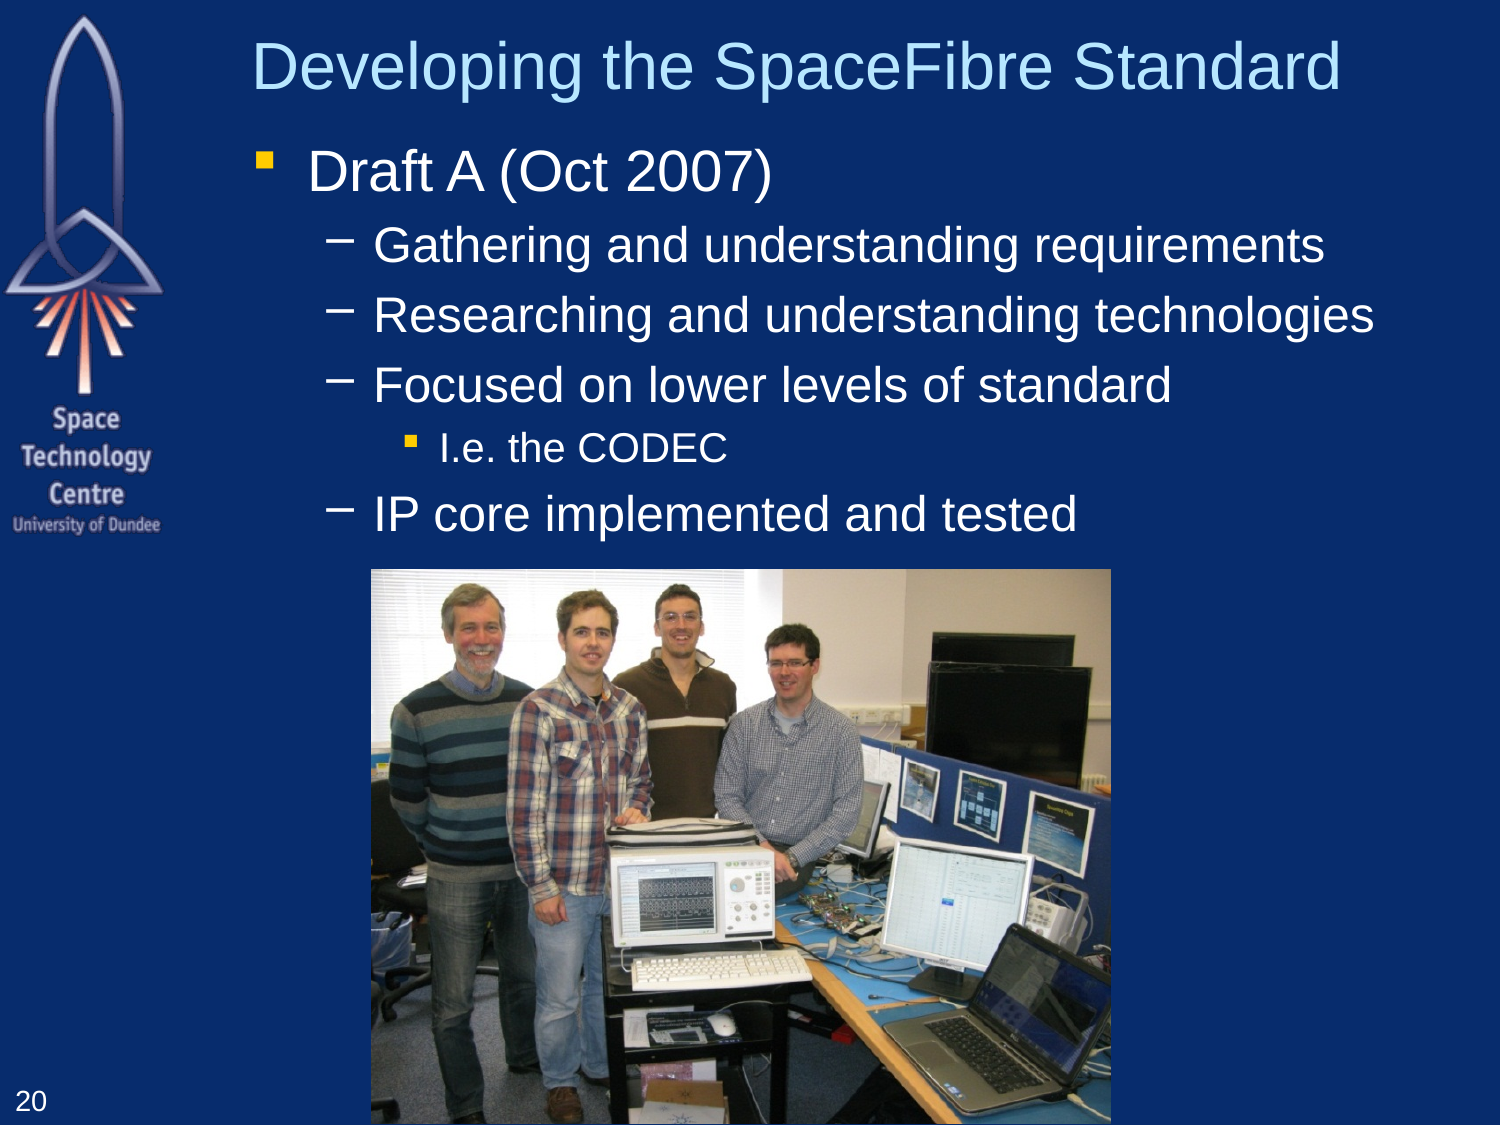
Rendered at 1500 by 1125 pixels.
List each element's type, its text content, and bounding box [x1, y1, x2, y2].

picture [0, 0, 171, 543]
list Draft A (Oct 2007) Gathering and understanding requirements Researching and understanding technologies Focused on lower levels of standard I.e. the CODEC IP core implemented and tested [235, 125, 1500, 1125]
title Developing the SpaceFibre Standard [235, 0, 1500, 125]
slide_number 20 [0, 1046, 160, 1125]
picture [371, 569, 1111, 1124]
